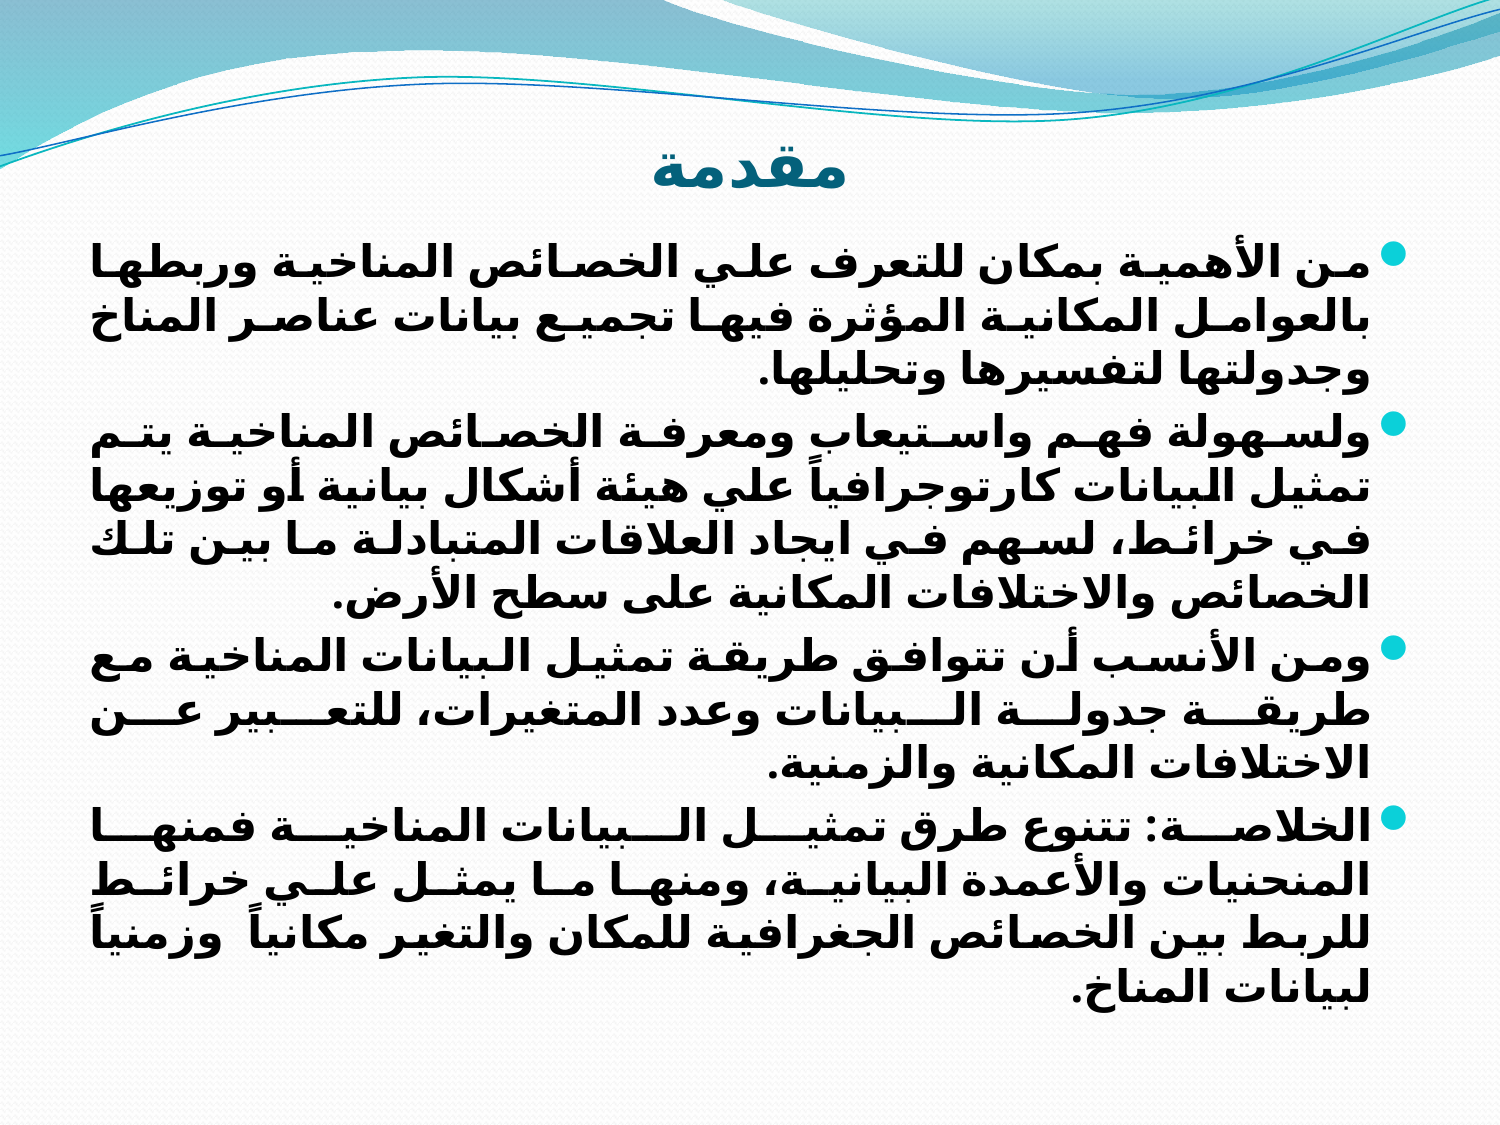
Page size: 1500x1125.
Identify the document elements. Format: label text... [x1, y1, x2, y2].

list من الأهمية بمكان للتعرف علي الخصائص المناخية وربطها بالعوامل المكانية المؤثرة فيها تجميع بيانات عناصر المناخ وجدولتها لتفسيرها وتحليلها. ولسهولة فهم واستيعاب ومعرفة الخصائص المناخية يتم تمثيل البيانات كارتوجرافياً علي هيئة أشكال بيانية أو توزيعها في خرائط، لسهم في ايجاد العلاقات المتبادلة ما بين تلك الخصائص والاختلافات المكانية على سطح الأرض. ومن الأنسب أن تتوافق طريقة تمثيل البيانات المناخية مع طريقة جدولة البيانات وعدد المتغيرات، للتعبير عن الاختلافات المكانية والزمنية. الخلاصة: تتنوع طرق تمثيل البيانات المناخية فمنها المنحنيات والأعمدة البيانية، ومنها ما يمثل علي خرائط للربط بين الخصائص الجغرافية للمكان والتغير مكانياً وزمنياً لبيانات المناخ. [75, 224, 1425, 1038]
title مقدمة [75, 115, 1425, 200]
